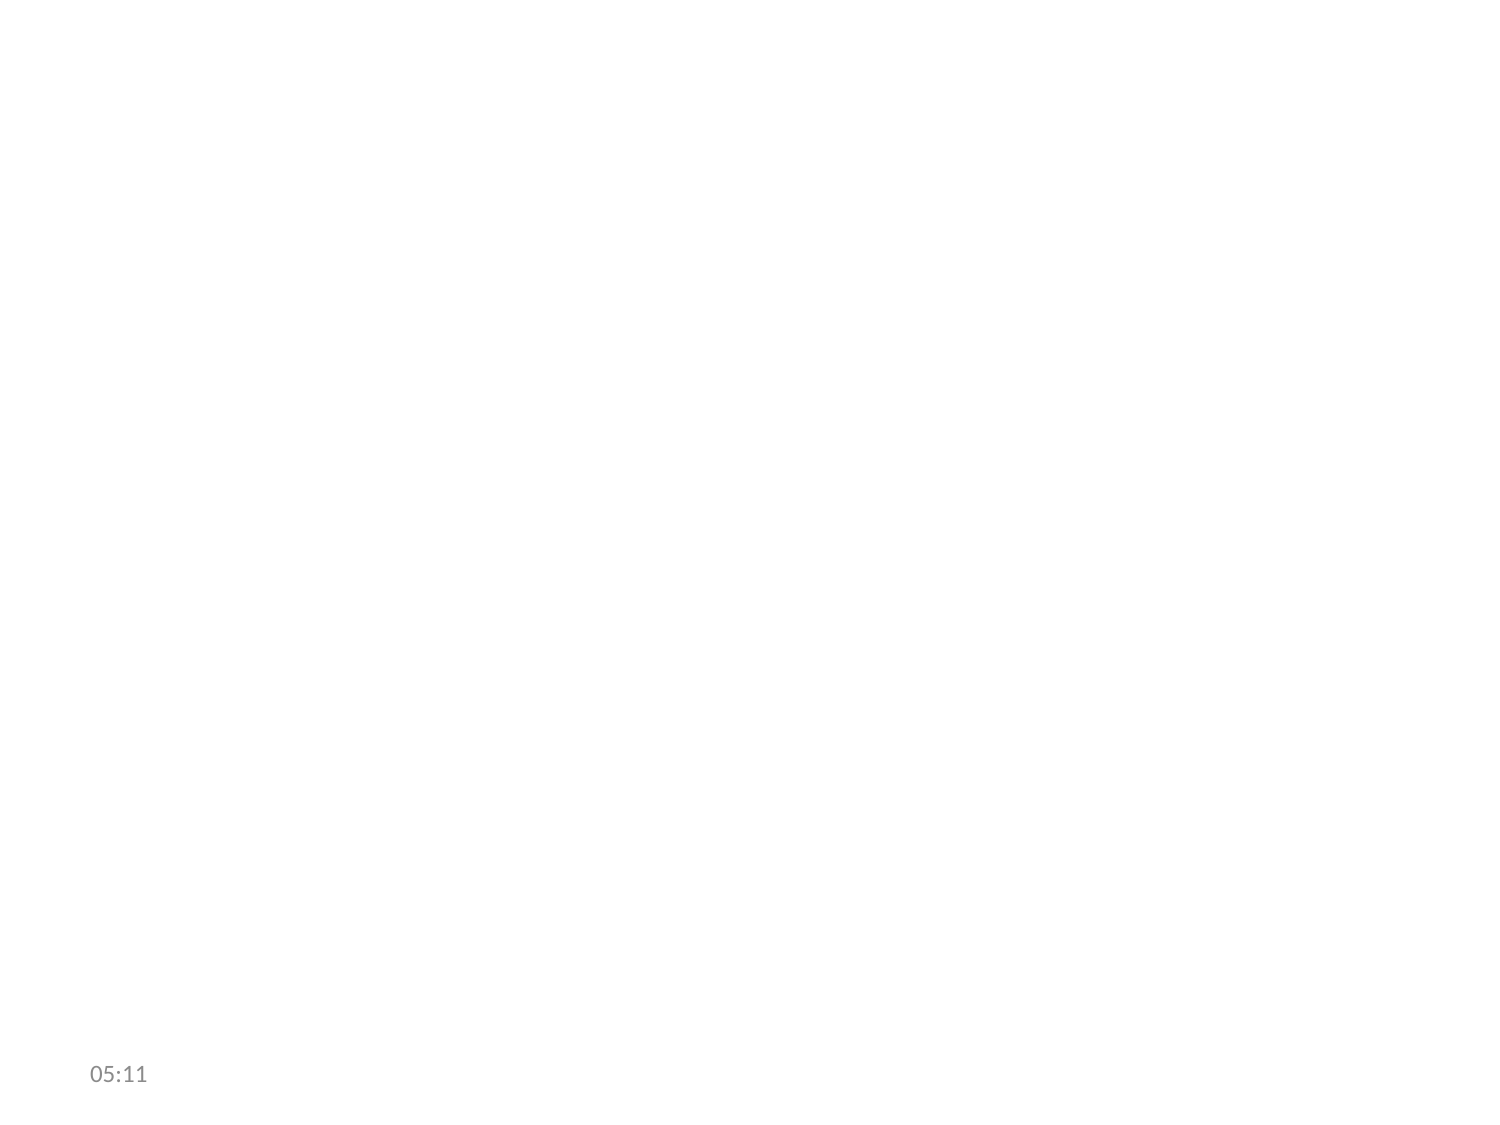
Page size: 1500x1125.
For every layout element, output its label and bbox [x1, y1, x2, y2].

slide_number [75, 1042, 425, 1103]
